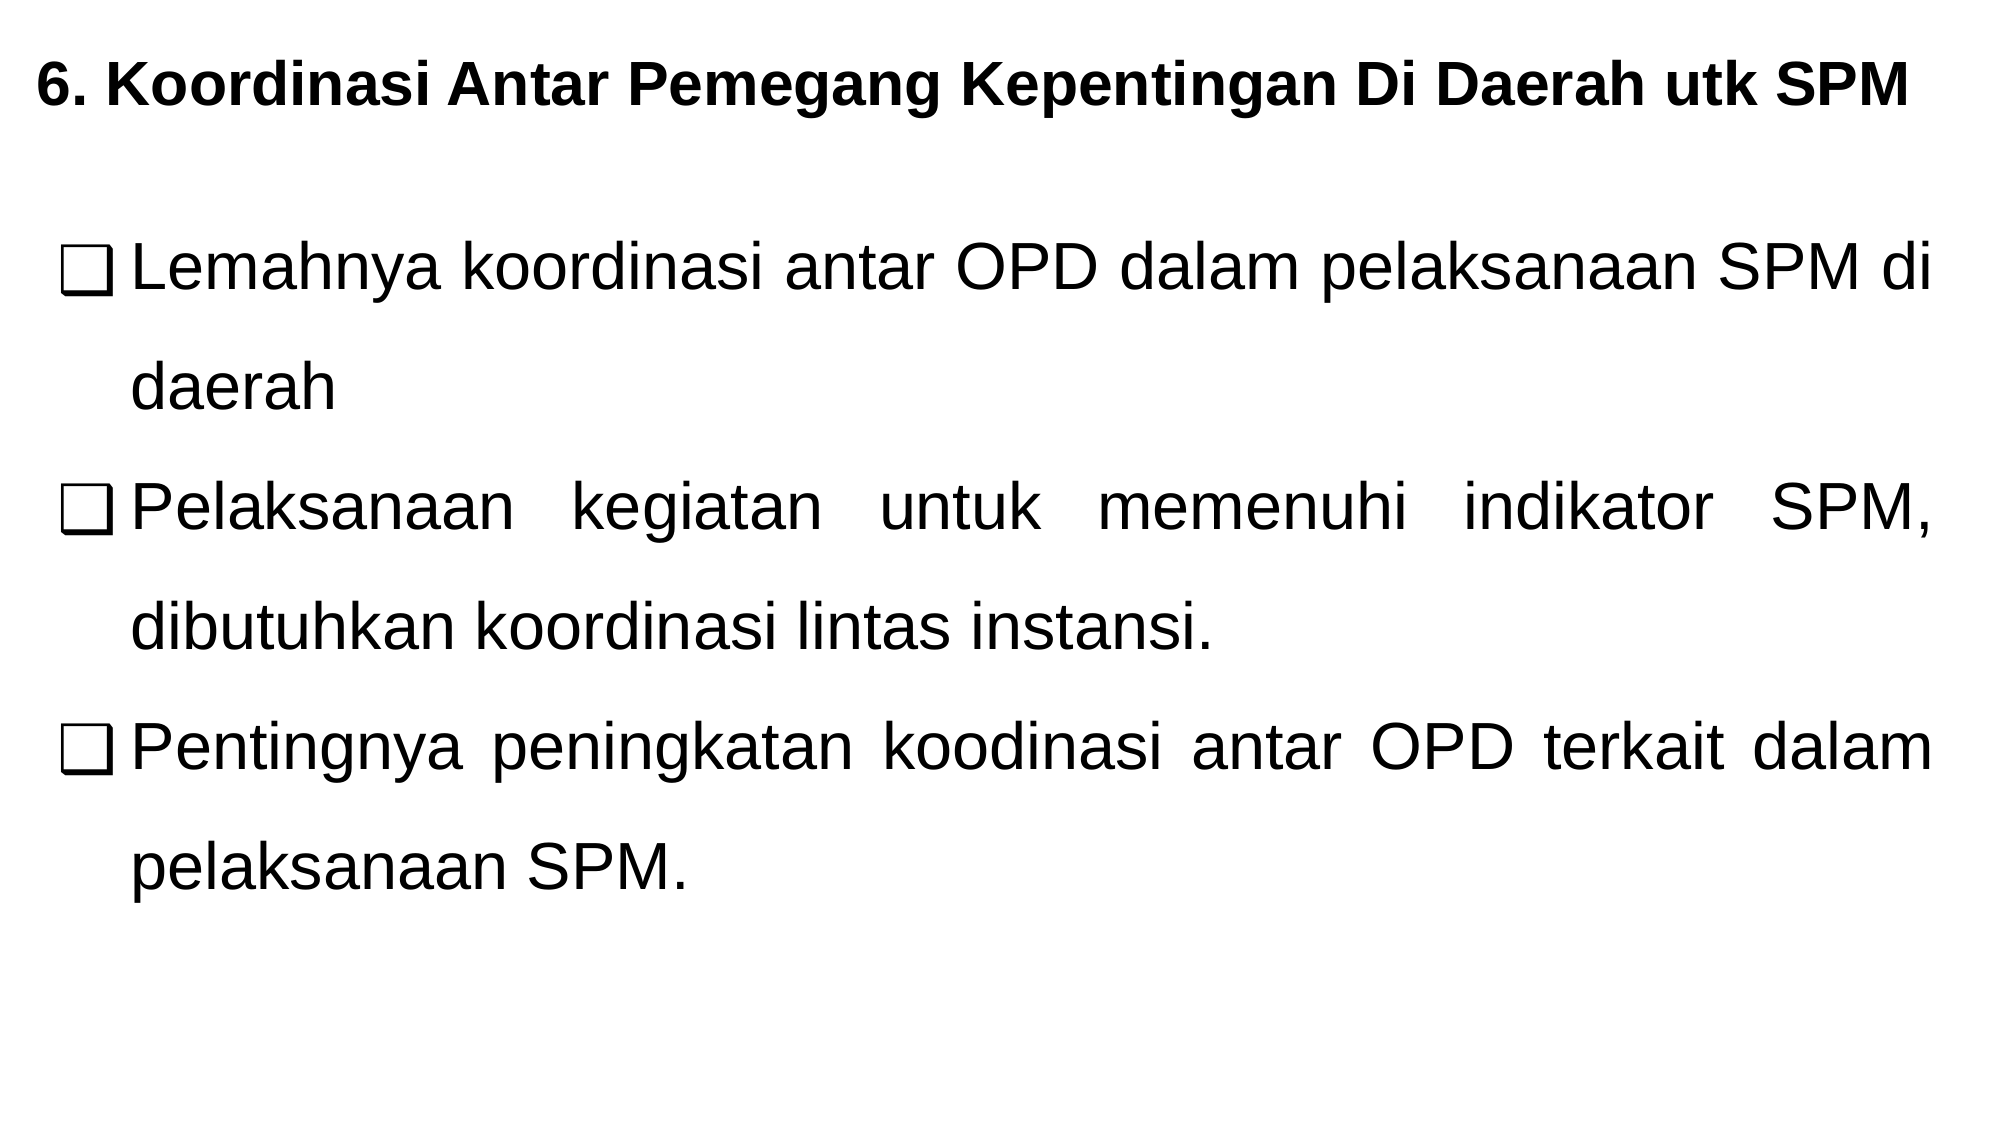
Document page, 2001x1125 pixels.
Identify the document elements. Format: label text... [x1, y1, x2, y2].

text_box Lemahnya koordinasi antar OPD dalam pelaksanaan SPM di daerah Pelaksanaan kegiatan untuk memenuhi indikator SPM, dibutuhkan koordinasi lintas instansi. Pentingnya peningkatan koodinasi antar OPD terkait dalam pelaksanaan SPM. [42, 175, 1950, 918]
text_box 6. Koordinasi Antar Pemegang Kepentingan Di Daerah utk SPM [0, 35, 2000, 127]
